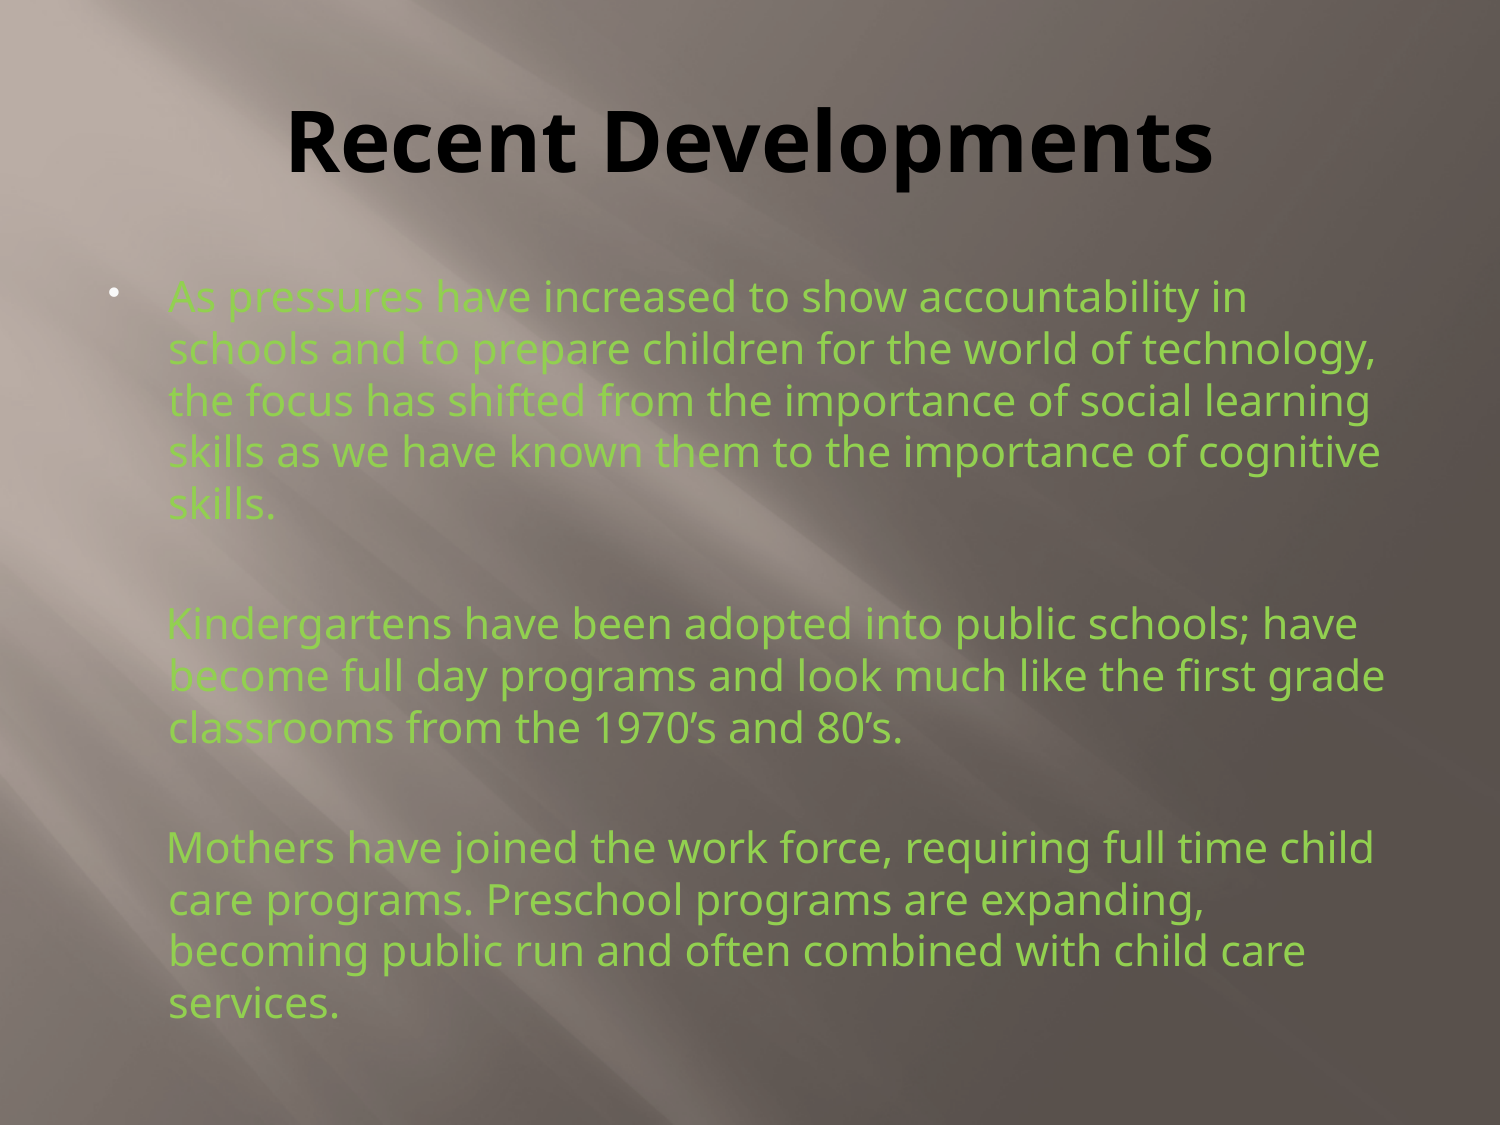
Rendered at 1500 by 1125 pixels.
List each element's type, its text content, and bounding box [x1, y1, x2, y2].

title Recent Developments [75, 45, 1425, 233]
list As pressures have increased to show accountability in schools and to prepare children for the world of technology, the focus has shifted from the importance of social learning skills as we have known them to the importance of cognitive skills. Kindergartens have been adopted into public schools; have become full day programs and look much like the first grade classrooms from the 1970’s and 80’s. Mothers have joined the work force, requiring full time child care programs. Preschool programs are expanding, becoming public run and often combined with child care services. [75, 262, 1425, 1035]
